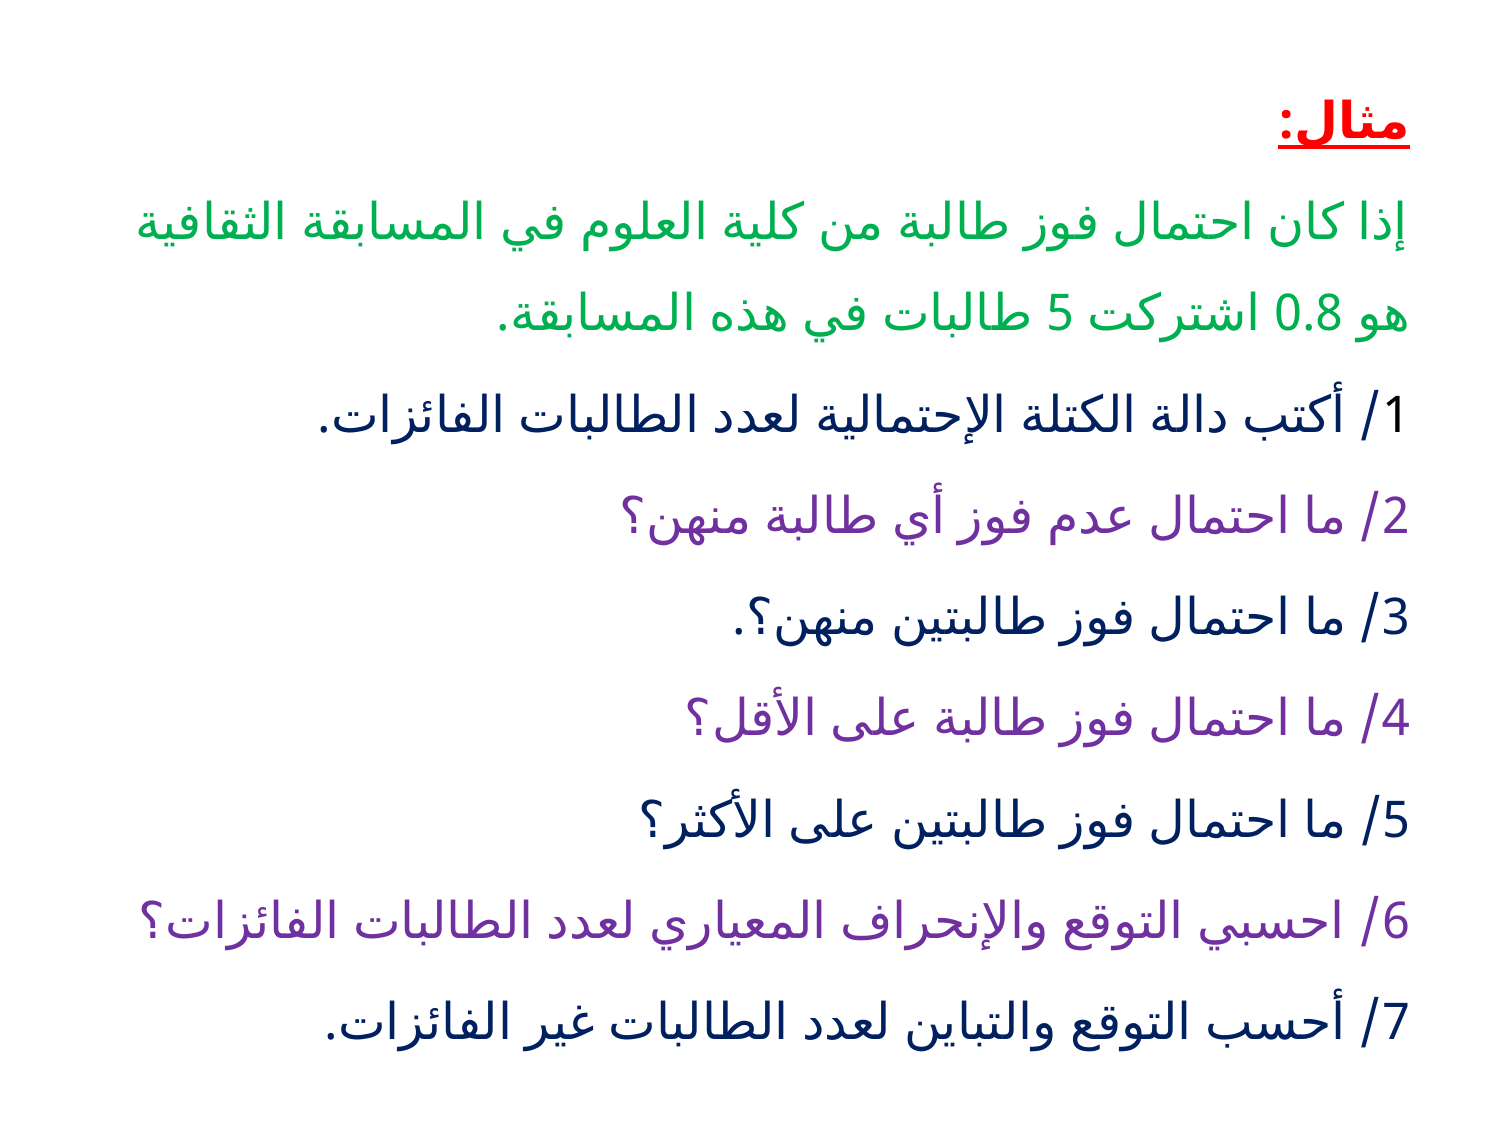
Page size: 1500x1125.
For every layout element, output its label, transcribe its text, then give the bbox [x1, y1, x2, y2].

list مثال: إذا كان احتمال فوز طالبة من كلية العلوم في المسابقة الثقافية هو 0.8 اشتركت 5 طالبات في هذه المسابقة. 1/ أكتب دالة الكتلة الإحتمالية لعدد الطالبات الفائزات. 2/ ما احتمال عدم فوز أي طالبة منهن؟ 3/ ما احتمال فوز طالبتين منهن؟. 4/ ما احتمال فوز طالبة على الأقل؟ 5/ ما احتمال فوز طالبتين على الأكثر؟ 6/ احسبي التوقع والإنحراف المعياري لعدد الطالبات الفائزات؟ 7/ أحسب التوقع والتباين لعدد الطالبات غير الفائزات. [75, 50, 1425, 1075]
